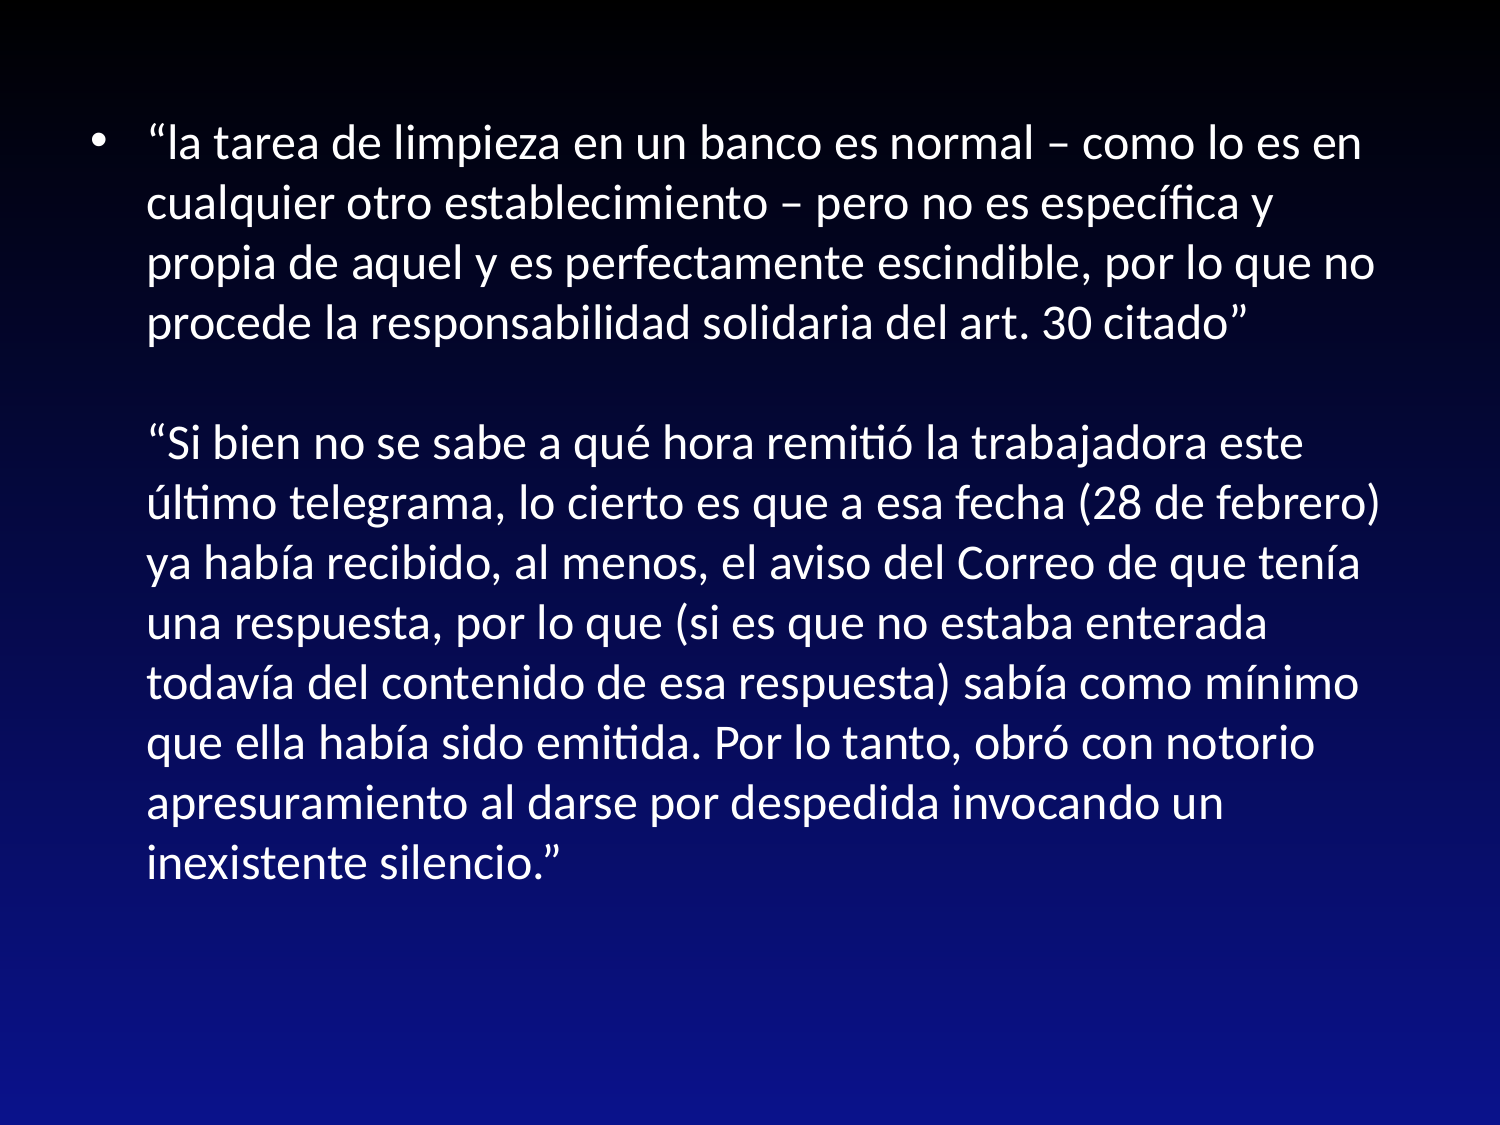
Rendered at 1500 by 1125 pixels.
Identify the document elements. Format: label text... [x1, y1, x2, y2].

list “la tarea de limpieza en un banco es normal – como lo es en cualquier otro establecimiento – pero no es específica y propia de aquel y es perfectamente escindible, por lo que no procede la responsabilidad solidaria del art. 30 citado” “Si bien no se sabe a qué hora remitió la trabajadora este último telegrama, lo cierto es que a esa fecha (28 de febrero) ya había recibido, al menos, el aviso del Correo de que tenía una respuesta, por lo que (si es que no estaba enterada todavía del contenido de esa respuesta) sabía como mínimo que ella había sido emitida. Por lo tanto, obró con notorio apresuramiento al darse por despedida invocando un inexistente silencio.” [74, 101, 1426, 1006]
